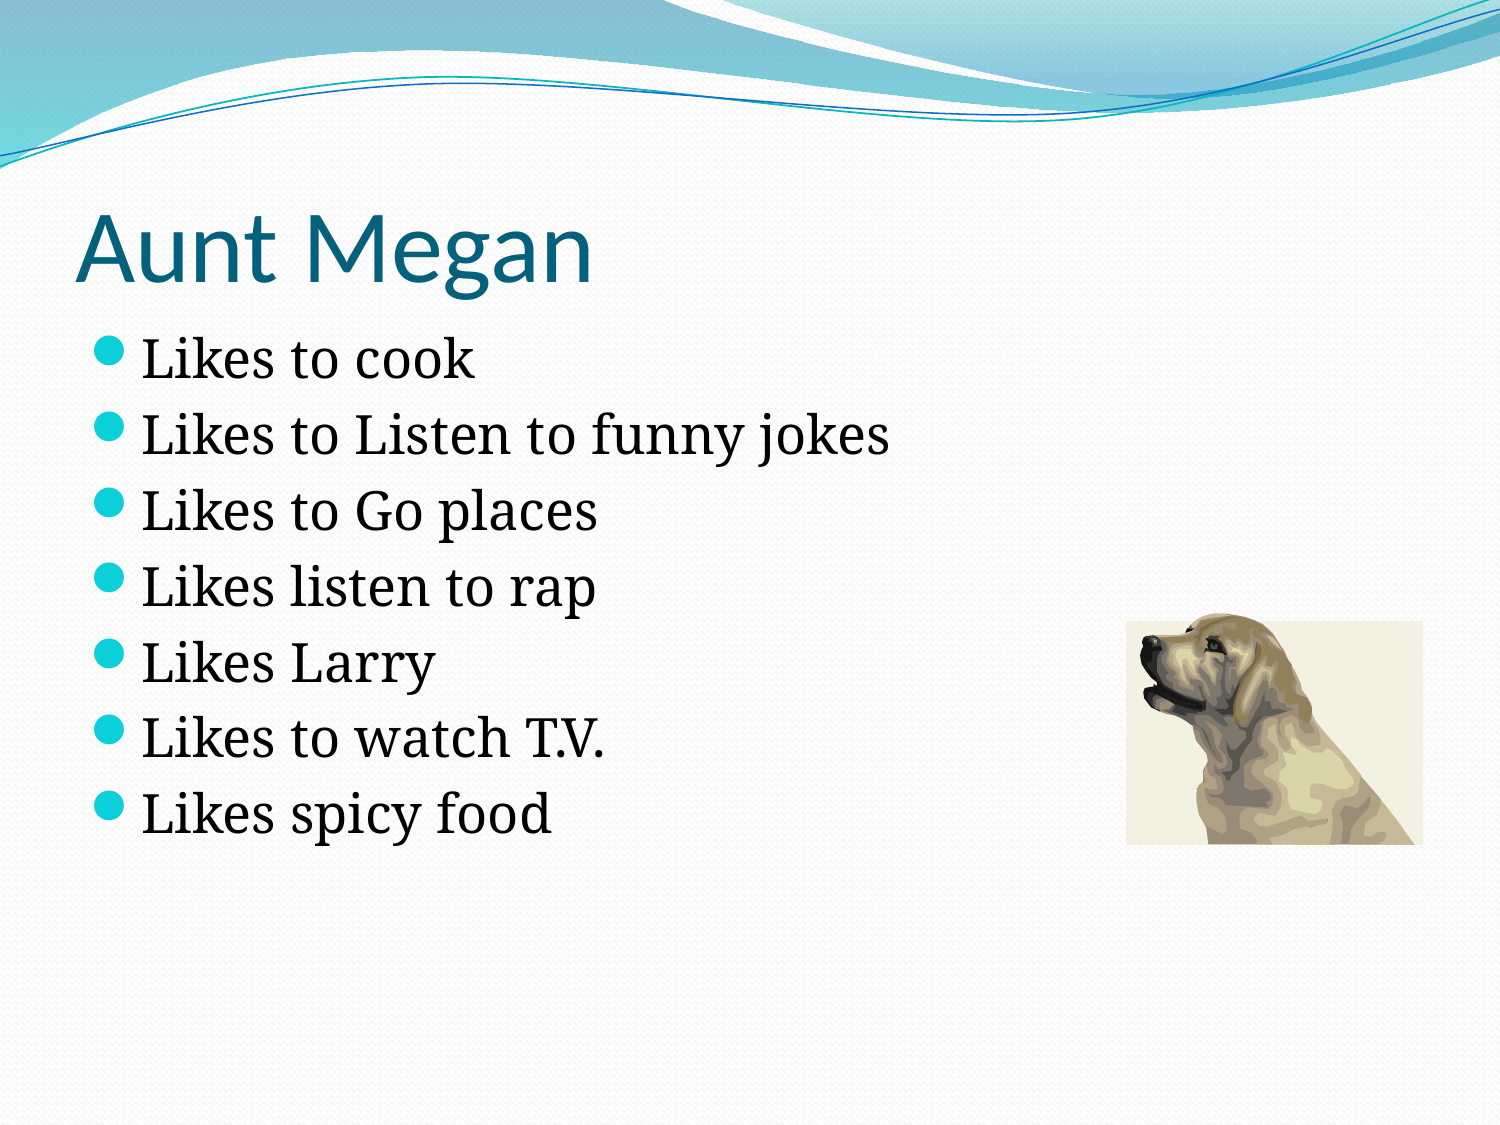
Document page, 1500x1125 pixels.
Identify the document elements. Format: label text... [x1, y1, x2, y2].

list Likes to cook Likes to Listen to funny jokes Likes to Go places Likes listen to rap Likes Larry Likes to watch T.V. Likes spicy food [75, 317, 1425, 1038]
title Aunt Megan [75, 115, 1425, 303]
picture [1124, 612, 1425, 847]
